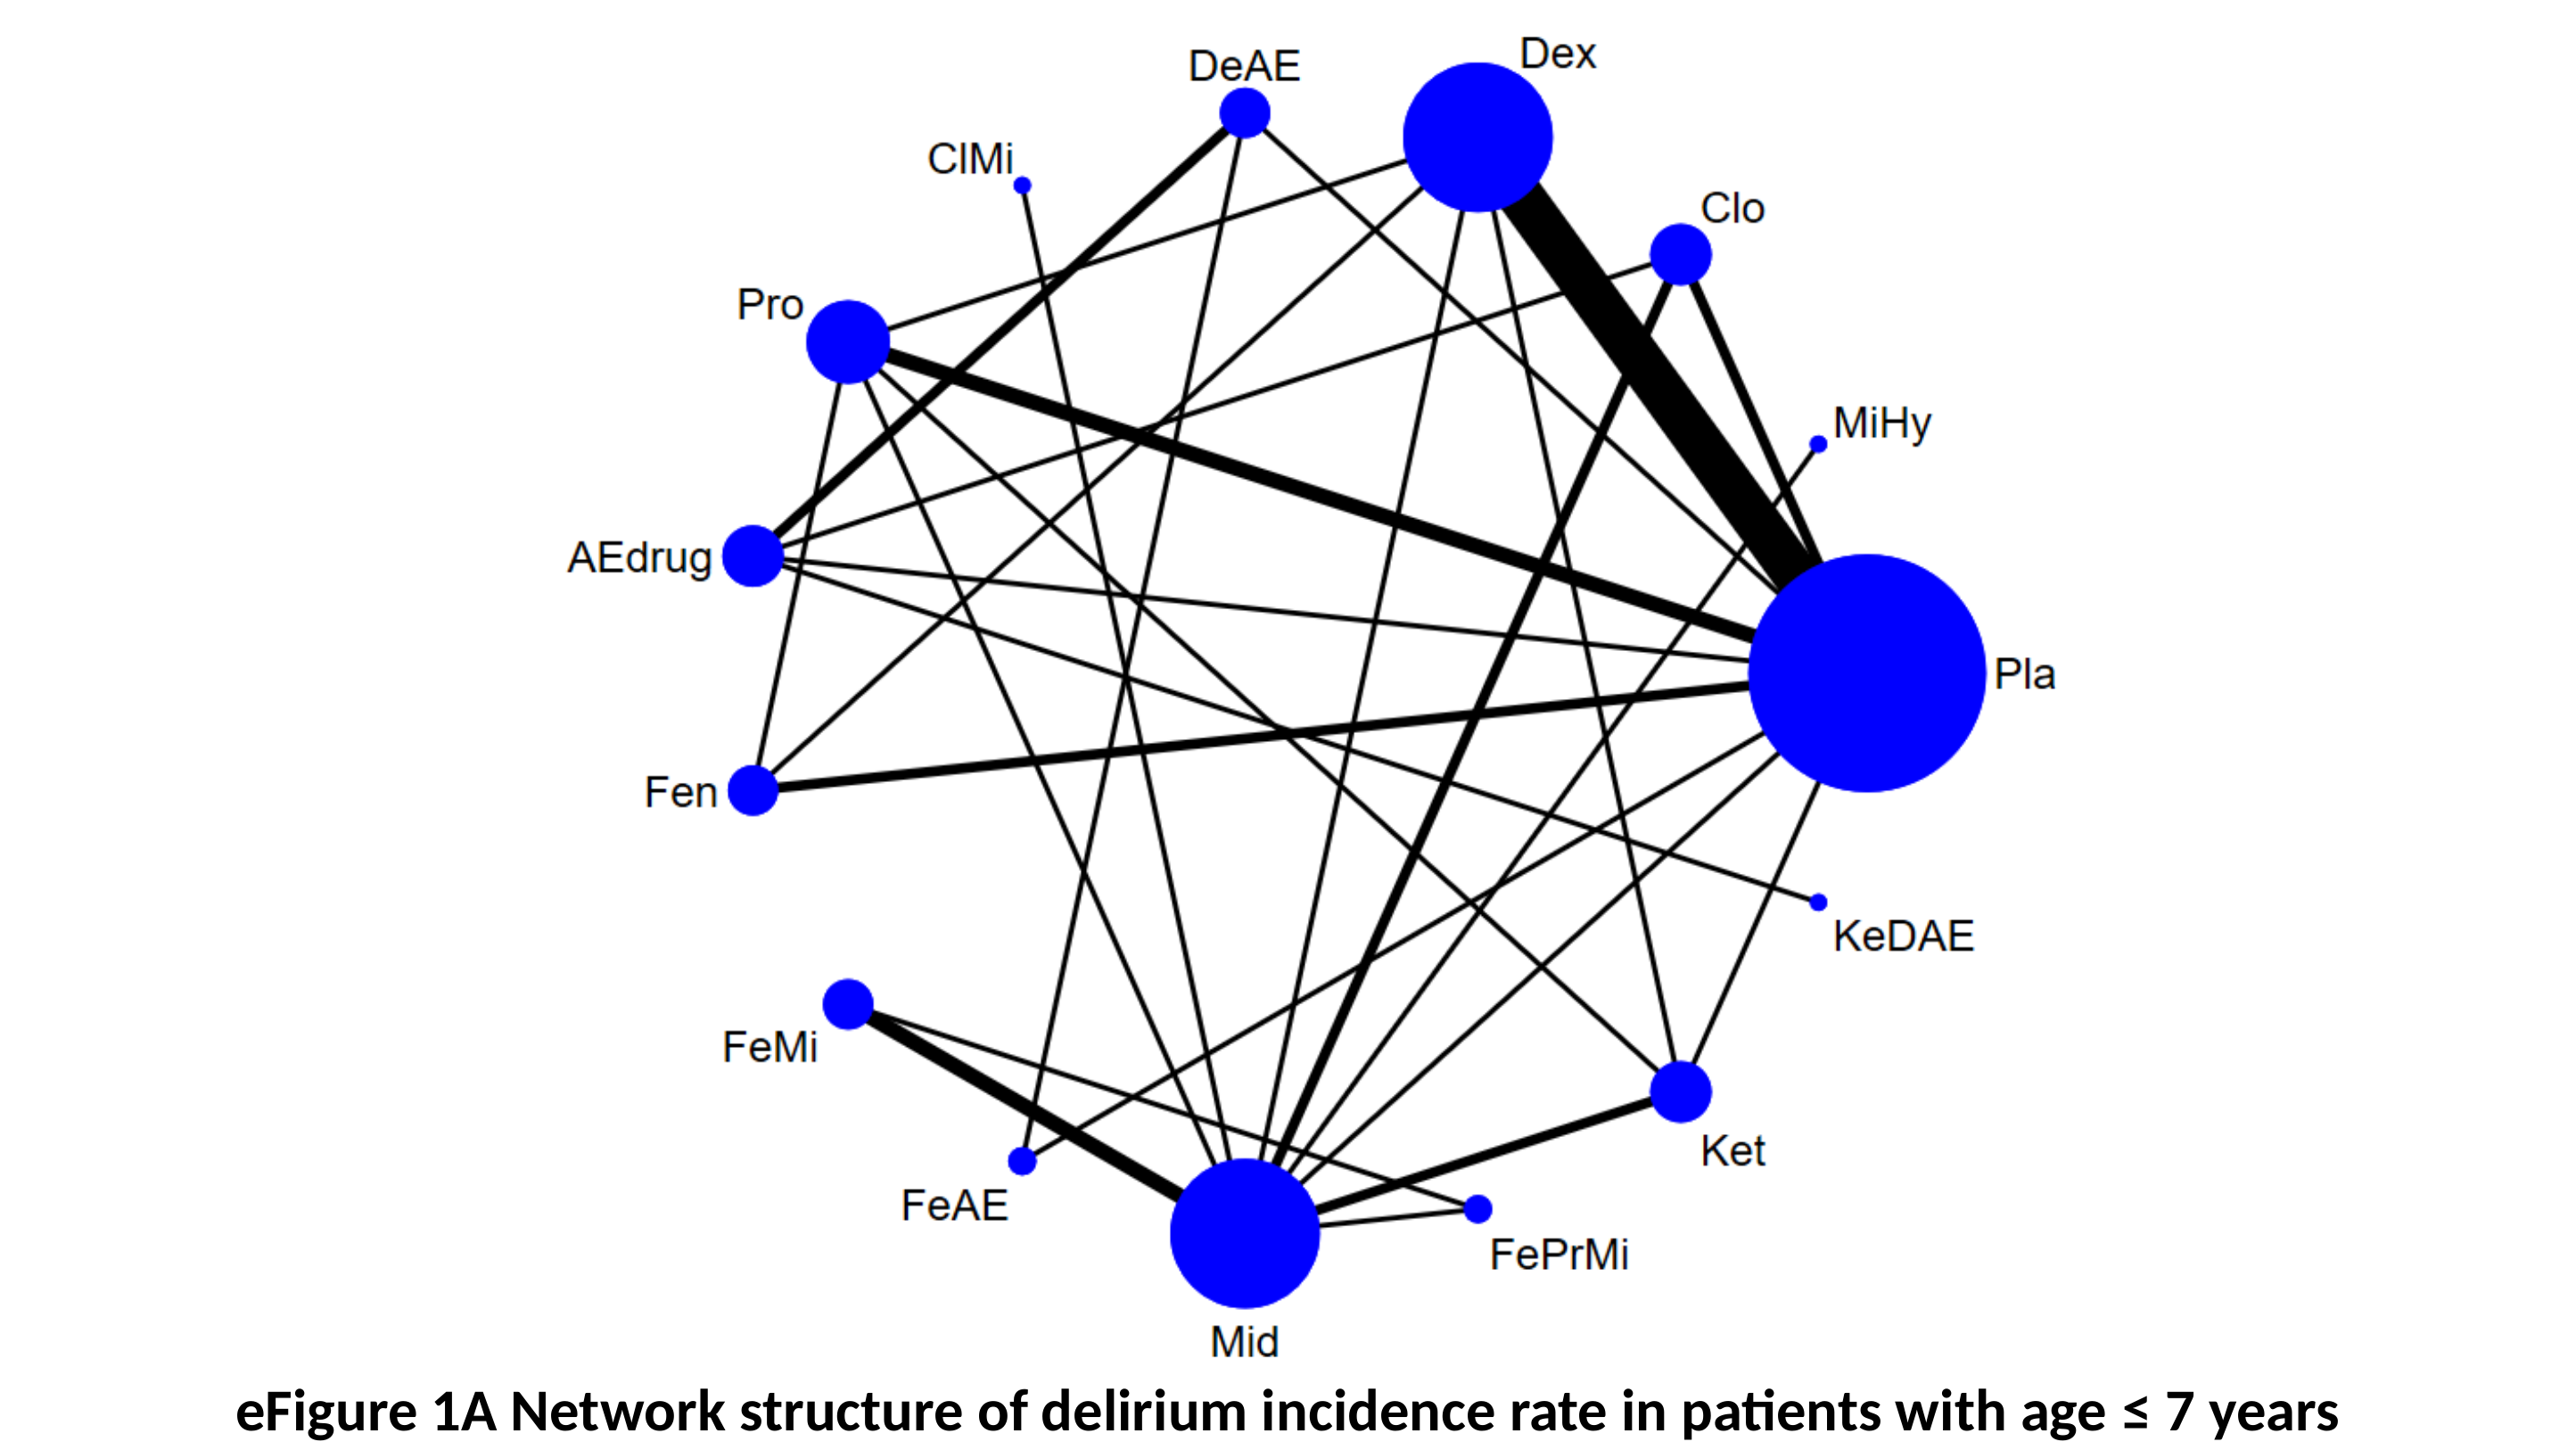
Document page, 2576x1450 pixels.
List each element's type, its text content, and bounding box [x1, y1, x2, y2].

picture [539, 19, 2078, 1379]
text_box eFigure 1A Network structure of delirium incidence rate in patients with age ≤ 7 years [0, 1364, 2576, 1449]
